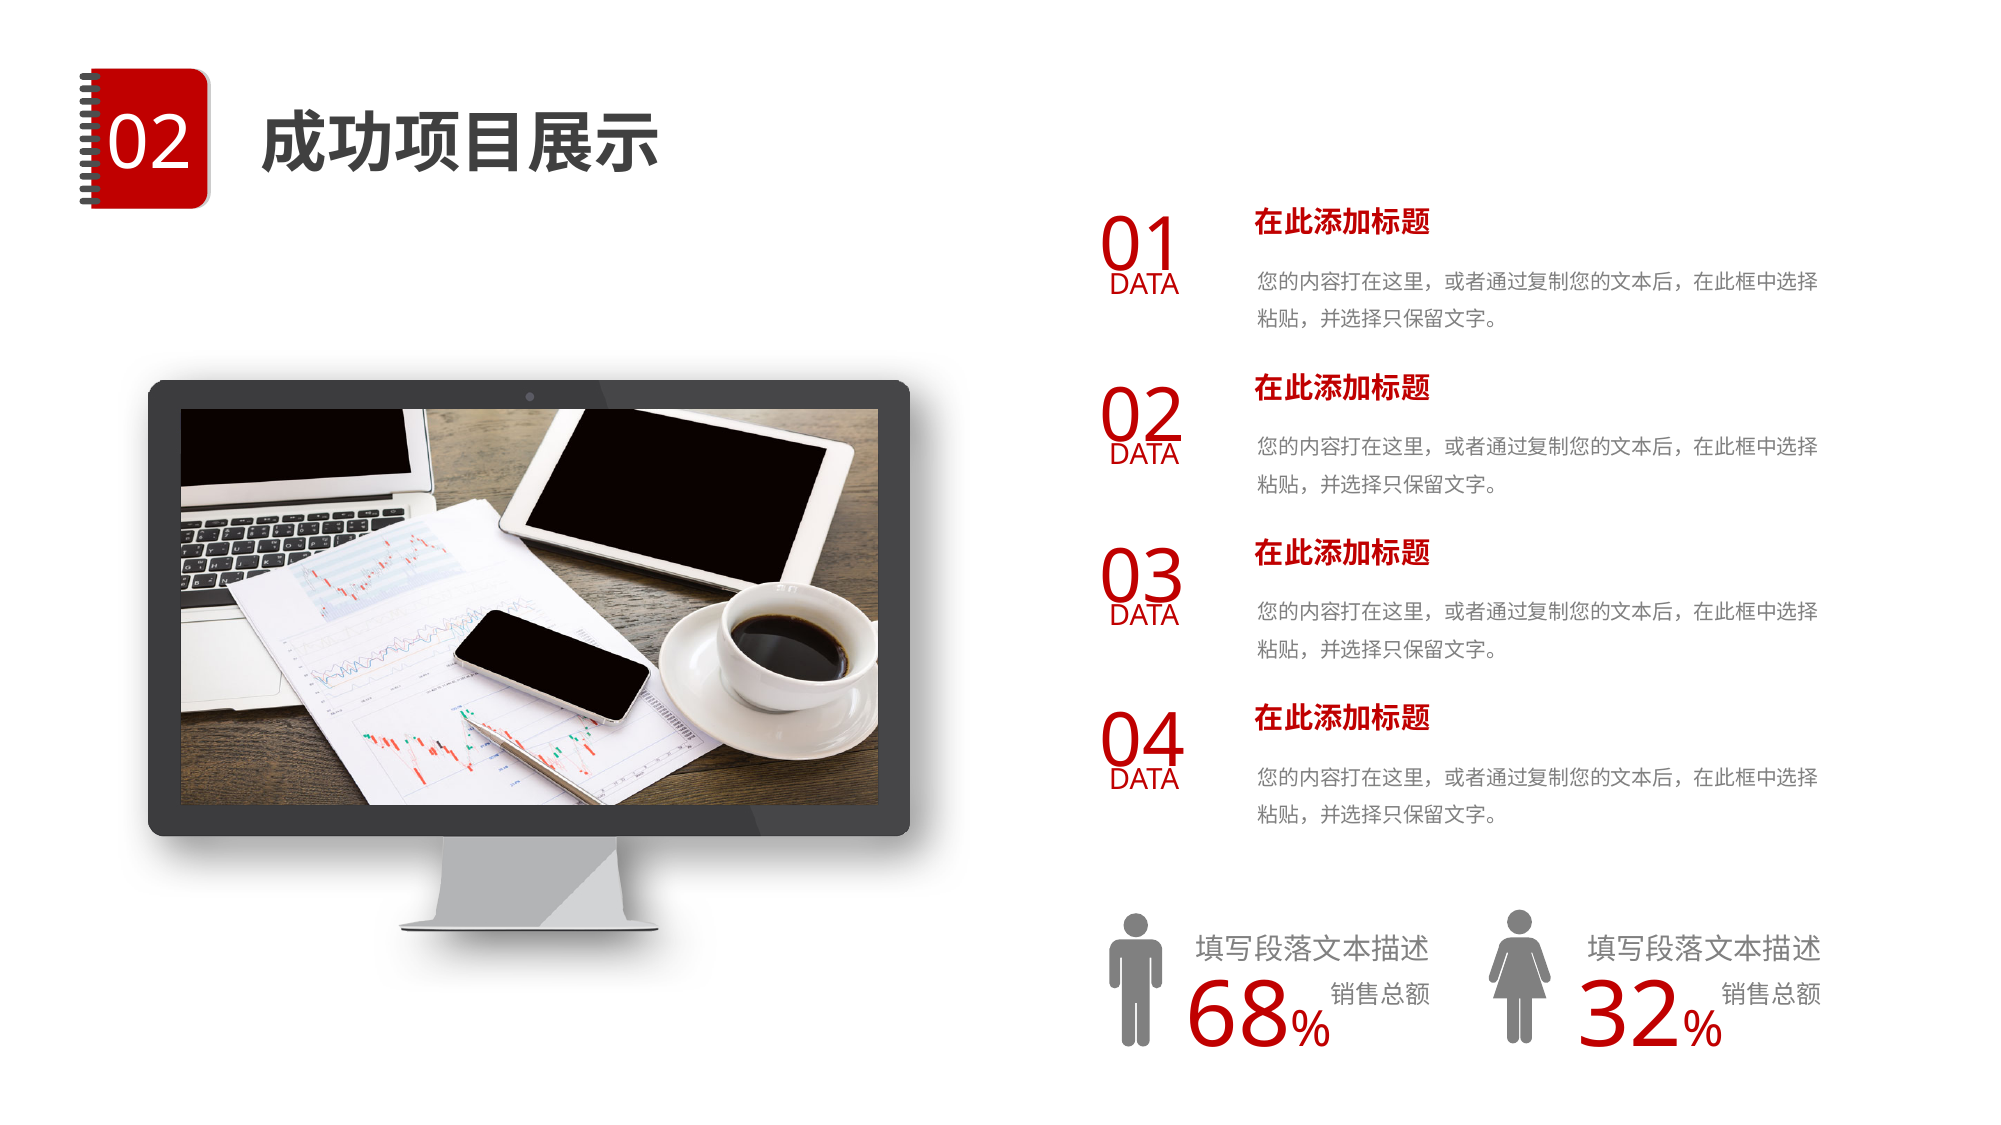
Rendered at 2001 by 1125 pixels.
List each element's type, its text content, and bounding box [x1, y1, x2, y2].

text_box 销售总额 [1315, 971, 1446, 1016]
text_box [1240, 361, 1852, 501]
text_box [1240, 526, 1852, 666]
text_box 32% [1562, 947, 1739, 1072]
text_box 成功项目展示 [246, 92, 677, 188]
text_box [1060, 358, 1225, 479]
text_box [1240, 691, 1852, 831]
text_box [79, 68, 211, 209]
text_box [1487, 908, 1552, 1045]
picture [148, 380, 910, 932]
text_box 销售总额 [1706, 971, 1837, 1016]
text_box 填写段落文本描述 [1181, 922, 1445, 973]
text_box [1060, 520, 1225, 640]
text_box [1060, 188, 1225, 309]
text_box 68% [1171, 947, 1348, 1072]
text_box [1060, 684, 1225, 804]
text_box [1108, 912, 1164, 1048]
text_box 填写段落文本描述 [1572, 922, 1837, 973]
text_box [1240, 196, 1852, 336]
